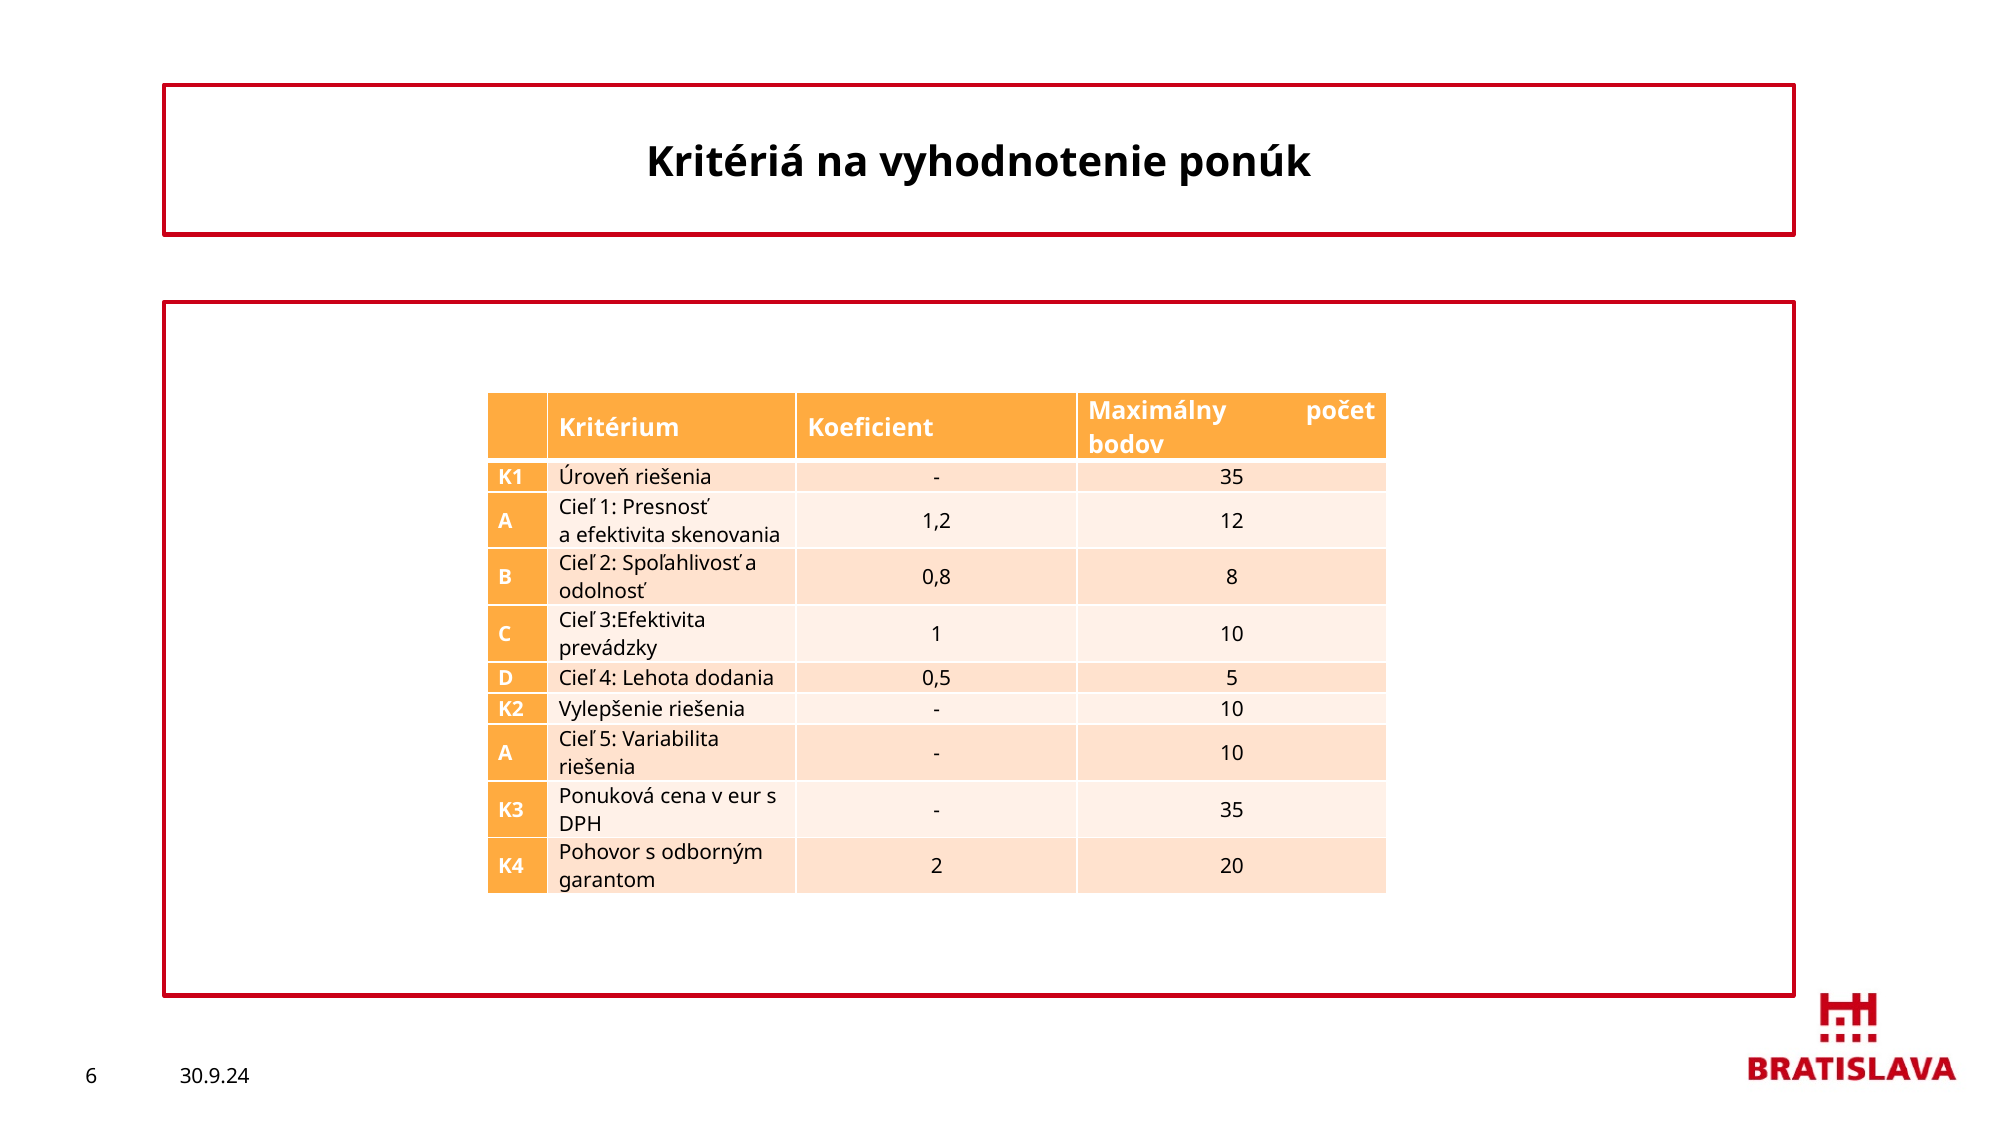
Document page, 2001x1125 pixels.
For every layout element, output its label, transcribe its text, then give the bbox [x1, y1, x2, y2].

table_header [488, 393, 547, 458]
table_cell 0,8 [797, 549, 1076, 604]
table_cell K2 [488, 694, 547, 723]
table_cell Cieľ 5: Variabilita riešenia [548, 725, 795, 780]
table_cell A [488, 493, 547, 547]
text_box Kritériá na vyhodnotenie ponúk [162, 83, 1796, 237]
table_cell Úroveň riešenia [548, 463, 795, 491]
table_header Maximálny počet bodov [1078, 393, 1386, 458]
table_cell K4 [488, 838, 547, 893]
table_cell C [488, 606, 547, 661]
table_cell - [797, 694, 1076, 723]
table_cell Cieľ 1: Presnosť a efektivita skenovania [548, 493, 795, 547]
table_cell 35 [1078, 782, 1386, 837]
table_cell A [488, 725, 547, 780]
table_header Koeficient [797, 393, 1076, 458]
table_cell K1 [488, 463, 547, 491]
table_cell Cieľ 2: Spoľahlivosť a odolnosť [548, 549, 795, 604]
table_cell B [488, 549, 547, 604]
table_cell Cieľ 4: Lehota dodania [548, 663, 795, 692]
table_header Kritérium [548, 393, 795, 458]
table_cell K3 [488, 782, 547, 837]
table_cell 0,5 [797, 663, 1076, 692]
table_cell Pohovor s odborným garantom [548, 838, 795, 893]
table_cell Vylepšenie riešenia [548, 694, 795, 723]
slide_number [179, 1062, 417, 1094]
table_cell 12 [1078, 493, 1386, 547]
table_cell 20 [1078, 838, 1386, 893]
table_cell - [797, 782, 1076, 837]
table_cell 5 [1078, 663, 1386, 692]
table_cell Cieľ 3:Efektivita prevádzky [548, 606, 795, 661]
table_cell 10 [1078, 694, 1386, 723]
slide_number 6 [85, 1062, 165, 1094]
table_cell 35 [1078, 463, 1386, 491]
table_cell 8 [1078, 549, 1386, 604]
table_cell 2 [797, 838, 1076, 893]
table_cell - [797, 463, 1076, 491]
table_cell Ponuková cena v eur s DPH [548, 782, 795, 837]
table_cell - [797, 725, 1076, 780]
table_cell 10 [1078, 725, 1386, 780]
table_cell D [488, 663, 547, 692]
table_cell 10 [1078, 606, 1386, 661]
table_cell 1 [797, 606, 1076, 661]
picture [1717, 960, 1982, 1110]
table_cell 1,2 [797, 493, 1076, 547]
text_box [162, 300, 1796, 998]
